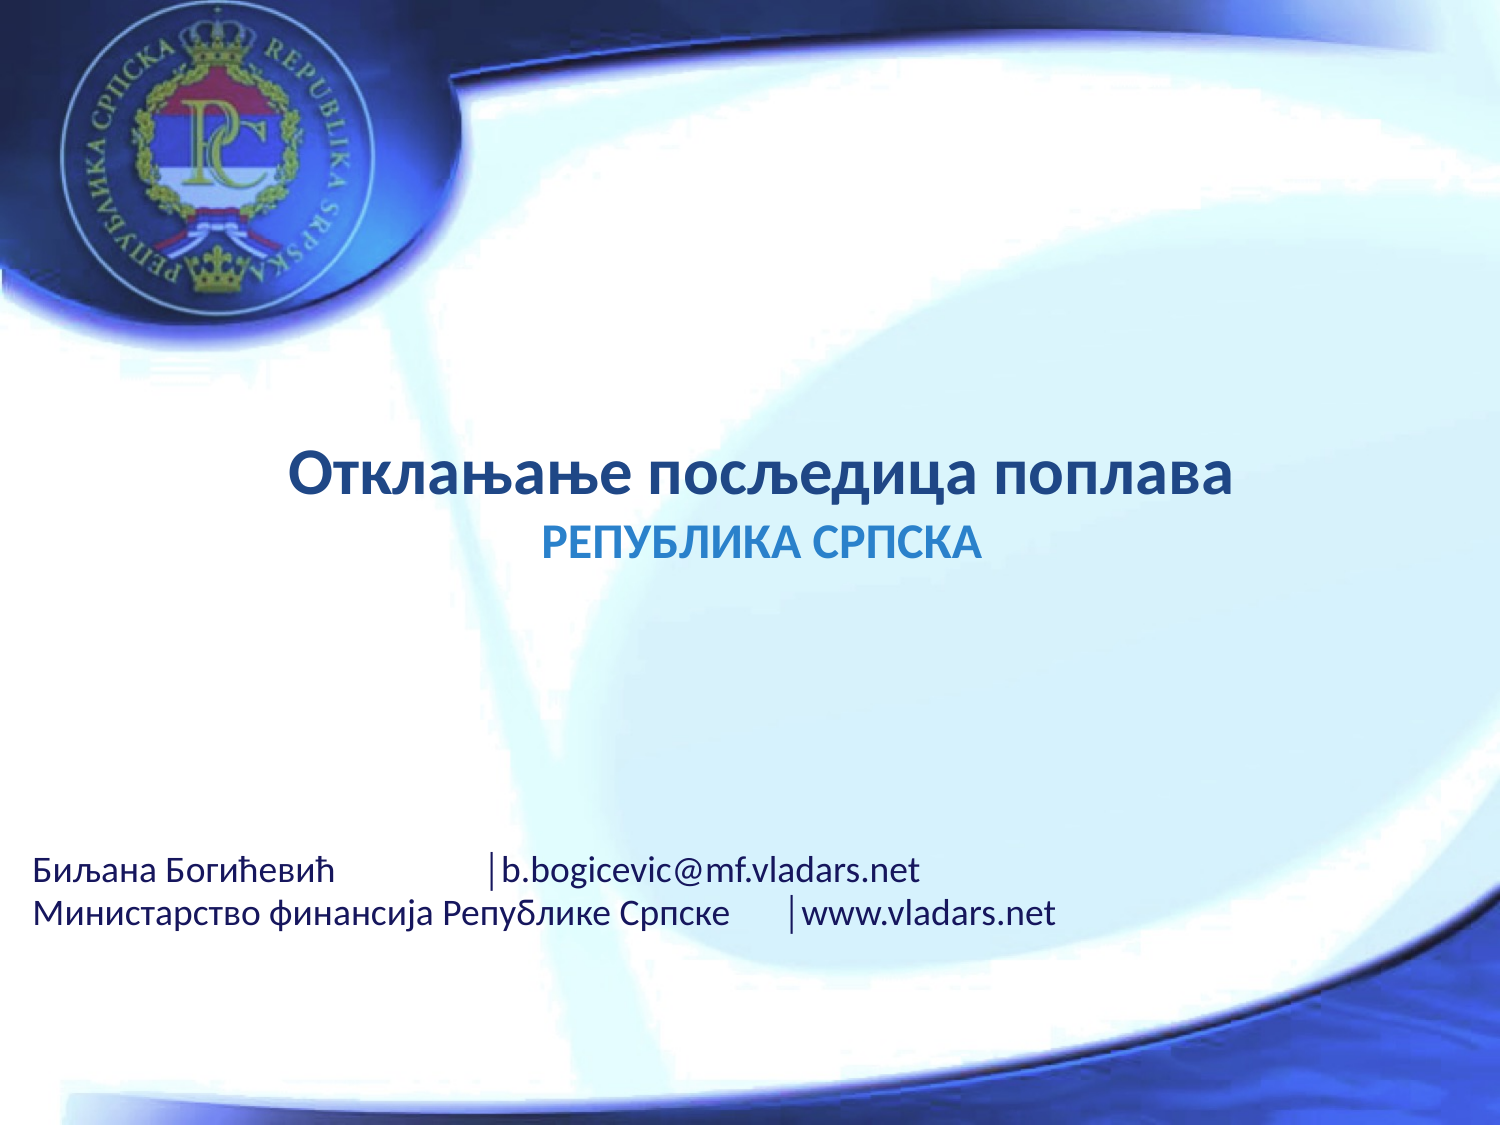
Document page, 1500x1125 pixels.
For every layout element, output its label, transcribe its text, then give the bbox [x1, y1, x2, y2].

picture [0, 0, 1500, 1125]
subtitle Биљана Богићевић │b.bogicevic@mf.vladars.net Министарство финансија Републике Српске │www.vladars.net [17, 846, 1500, 965]
title Отклањање посљедица поплава РЕПУБЛИКА СРПСКА [41, 420, 1483, 622]
